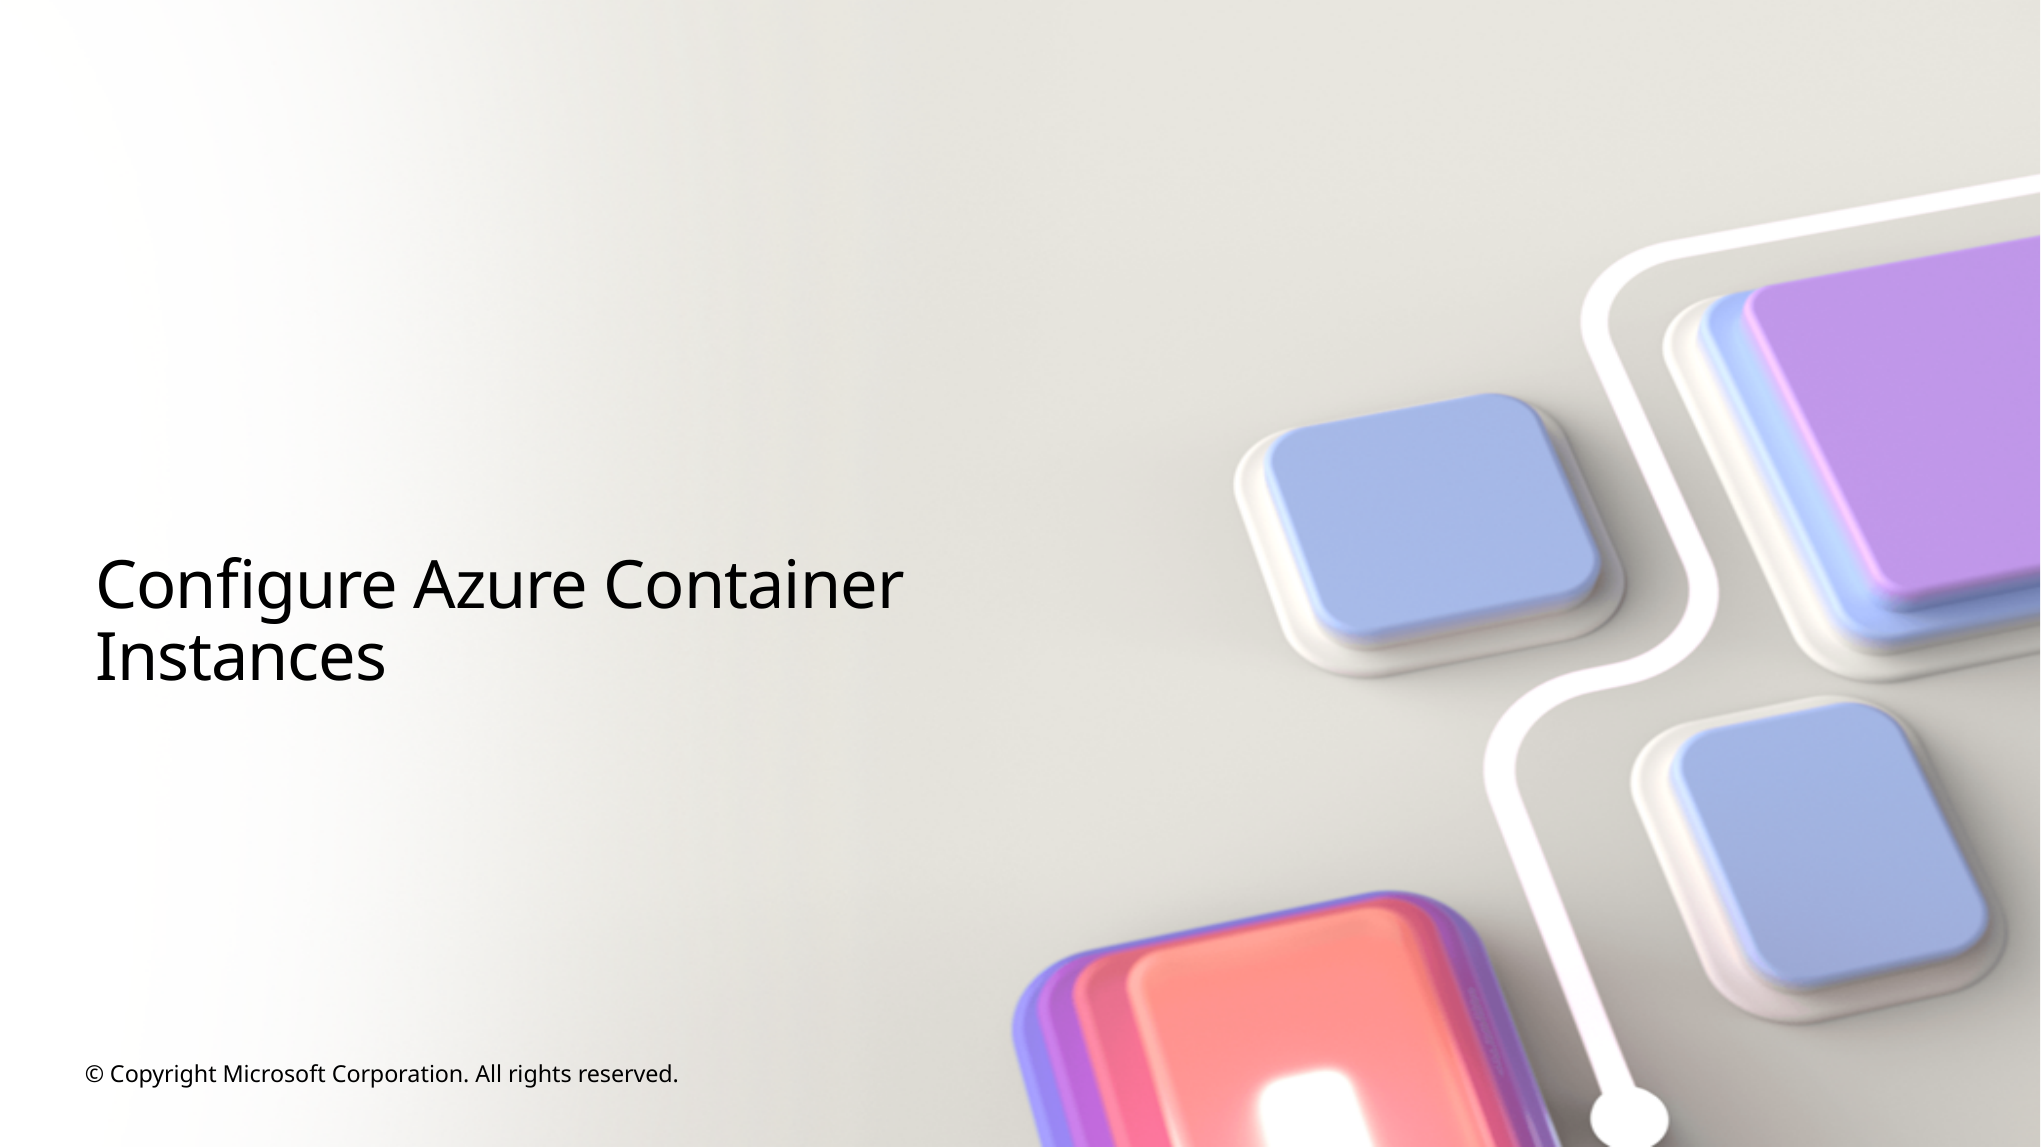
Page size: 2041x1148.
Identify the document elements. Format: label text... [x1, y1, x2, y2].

picture [0, 0, 2041, 1147]
title Configure Azure Container Instances [95, 576, 1158, 670]
